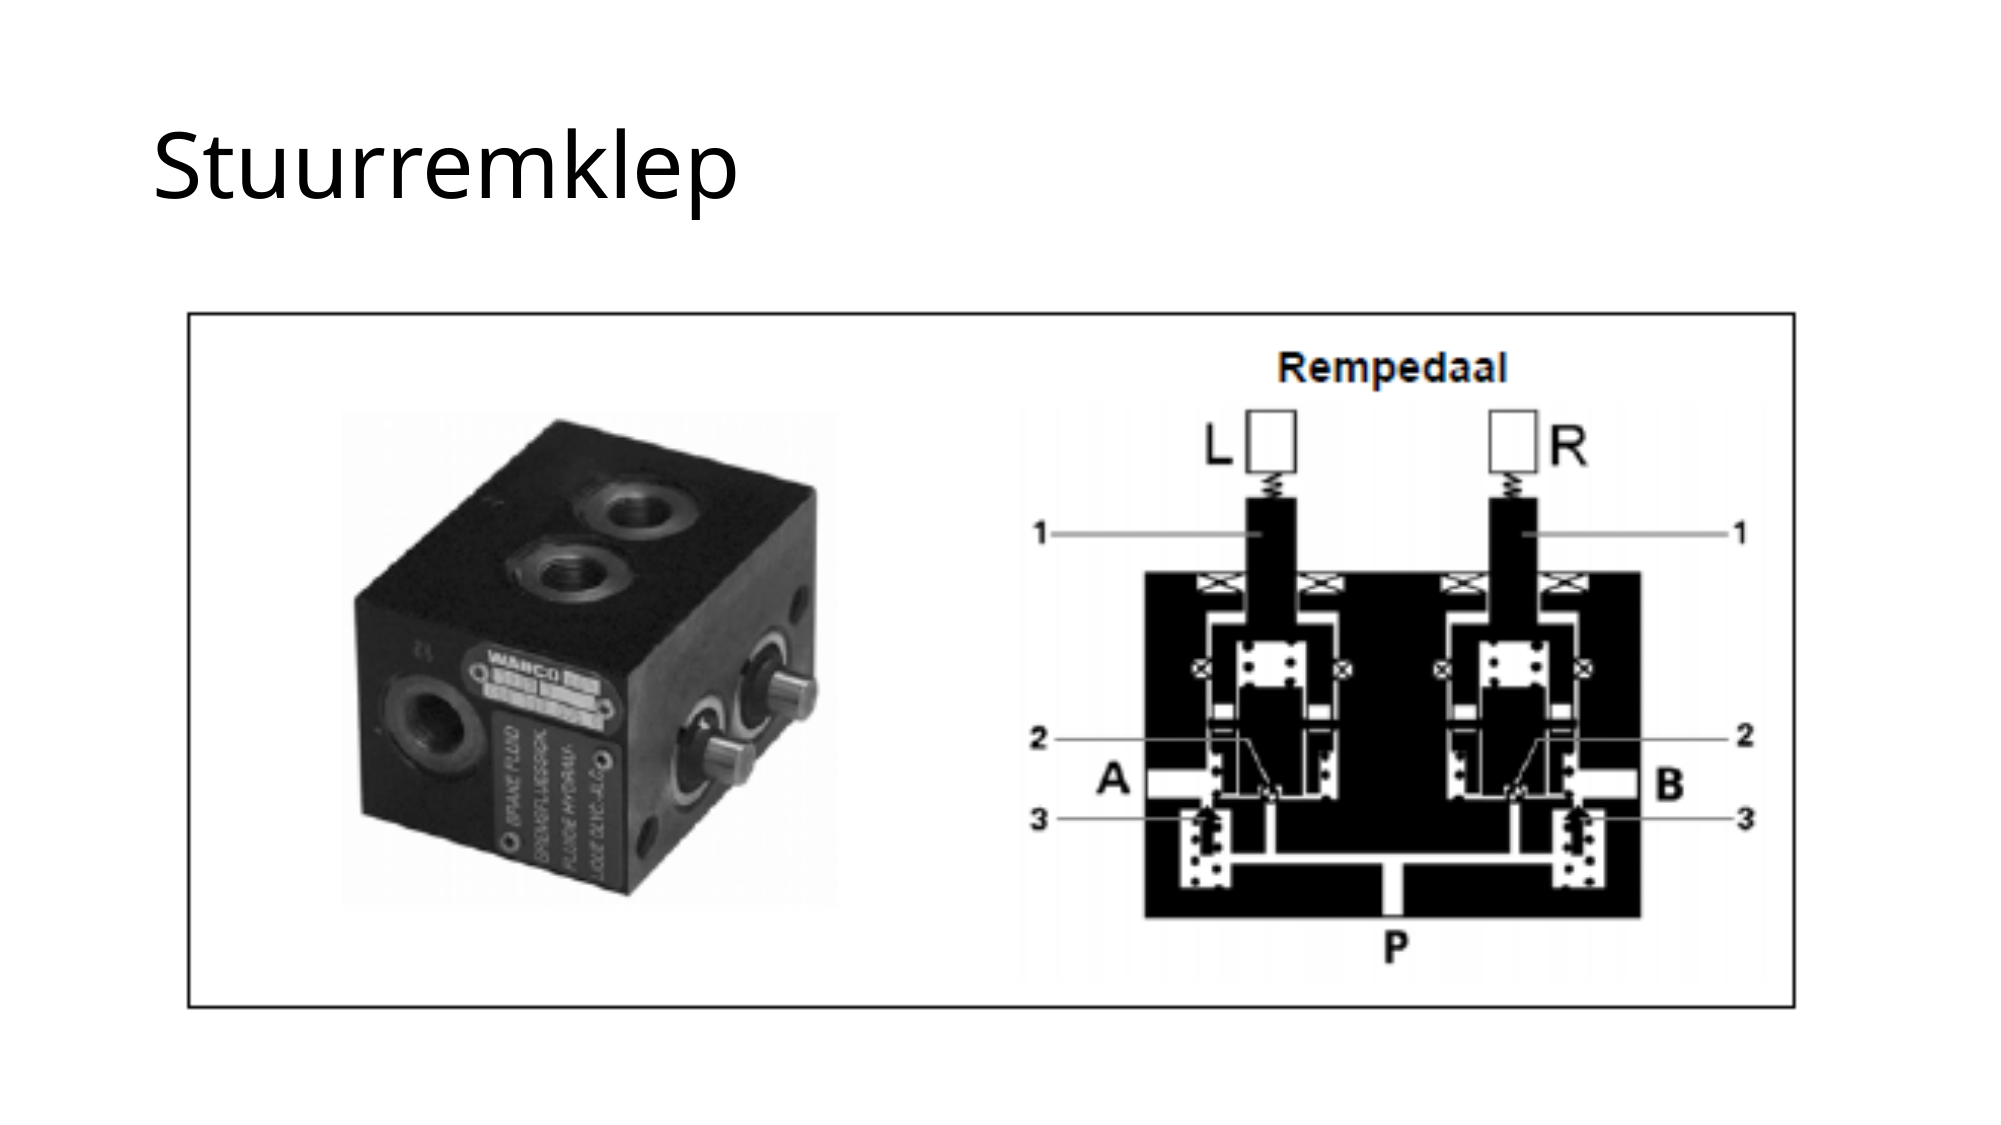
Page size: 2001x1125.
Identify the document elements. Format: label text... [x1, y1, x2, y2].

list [170, 292, 1821, 1025]
title Stuurremklep [137, 59, 1863, 278]
